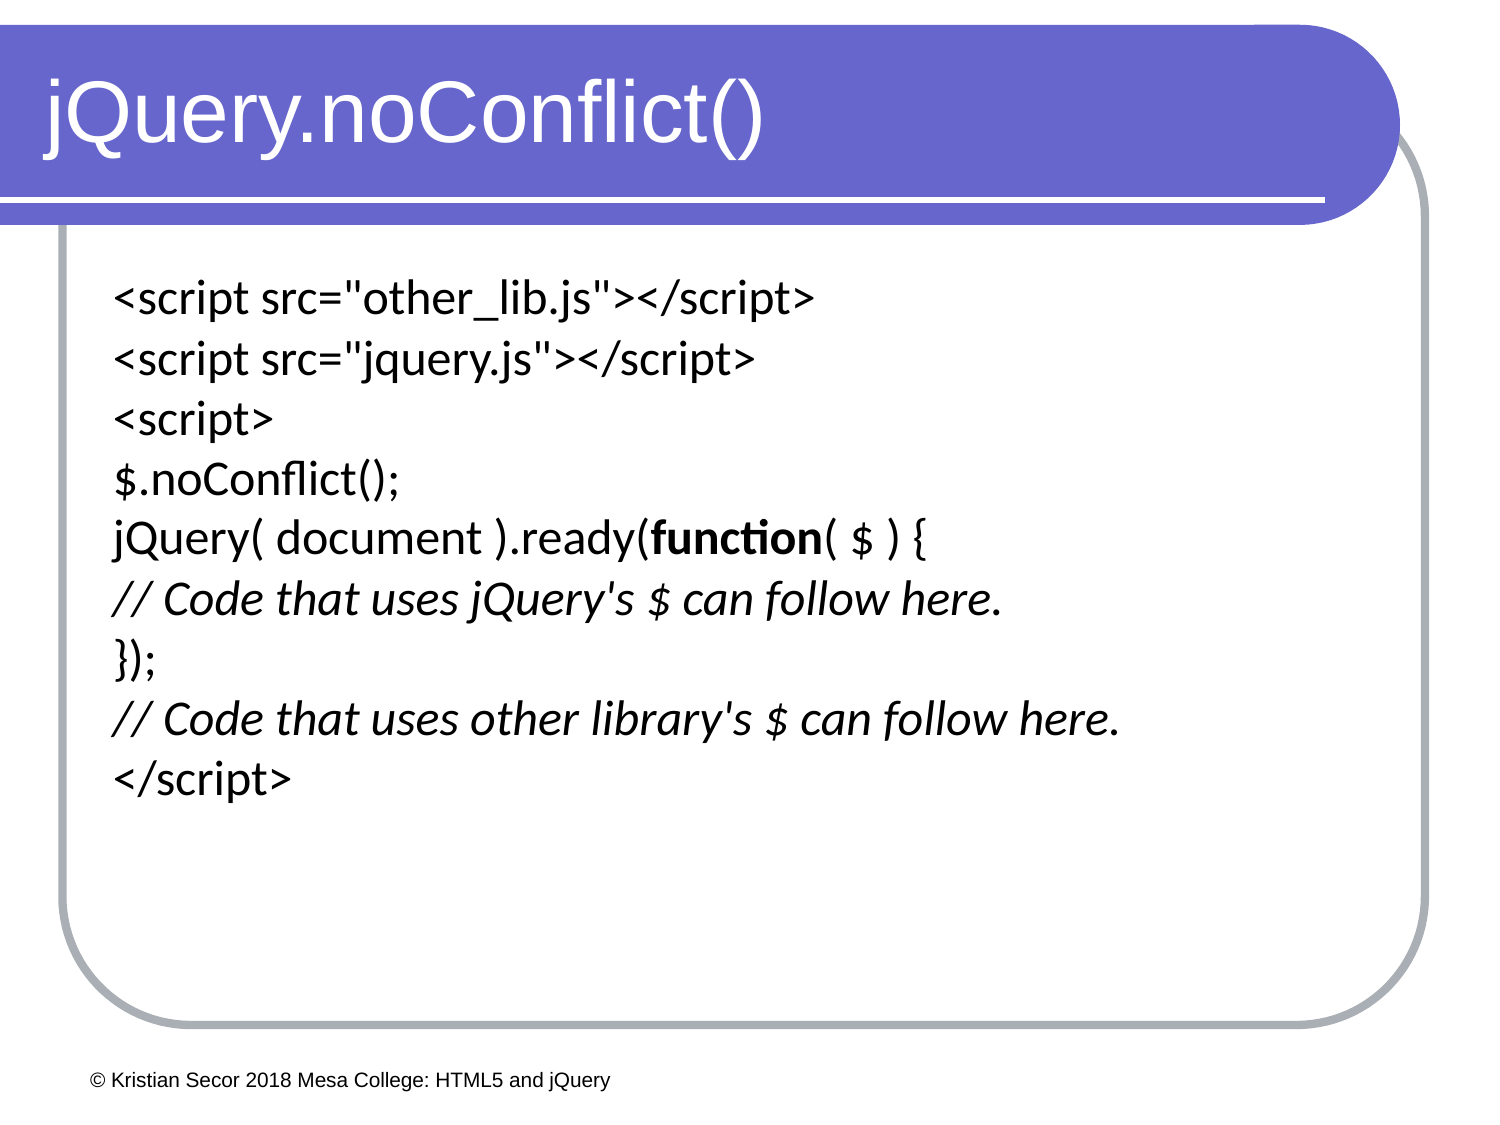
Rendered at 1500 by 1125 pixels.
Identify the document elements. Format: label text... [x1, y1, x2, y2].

footer © Kristian Secor 2018 Mesa College: HTML5 and jQuery [87, 1066, 932, 1125]
title jQuery.noConflict() [42, 53, 777, 244]
text_box <script src="other_lib.js"></script> <script src="jquery.js"></script> <script> $.noConflict(); jQuery( document ).ready(function( $ ) { // Code that uses jQuery's $ can follow here. }); // Code that uses other library's $ can follow here. </script> [110, 262, 1127, 805]
